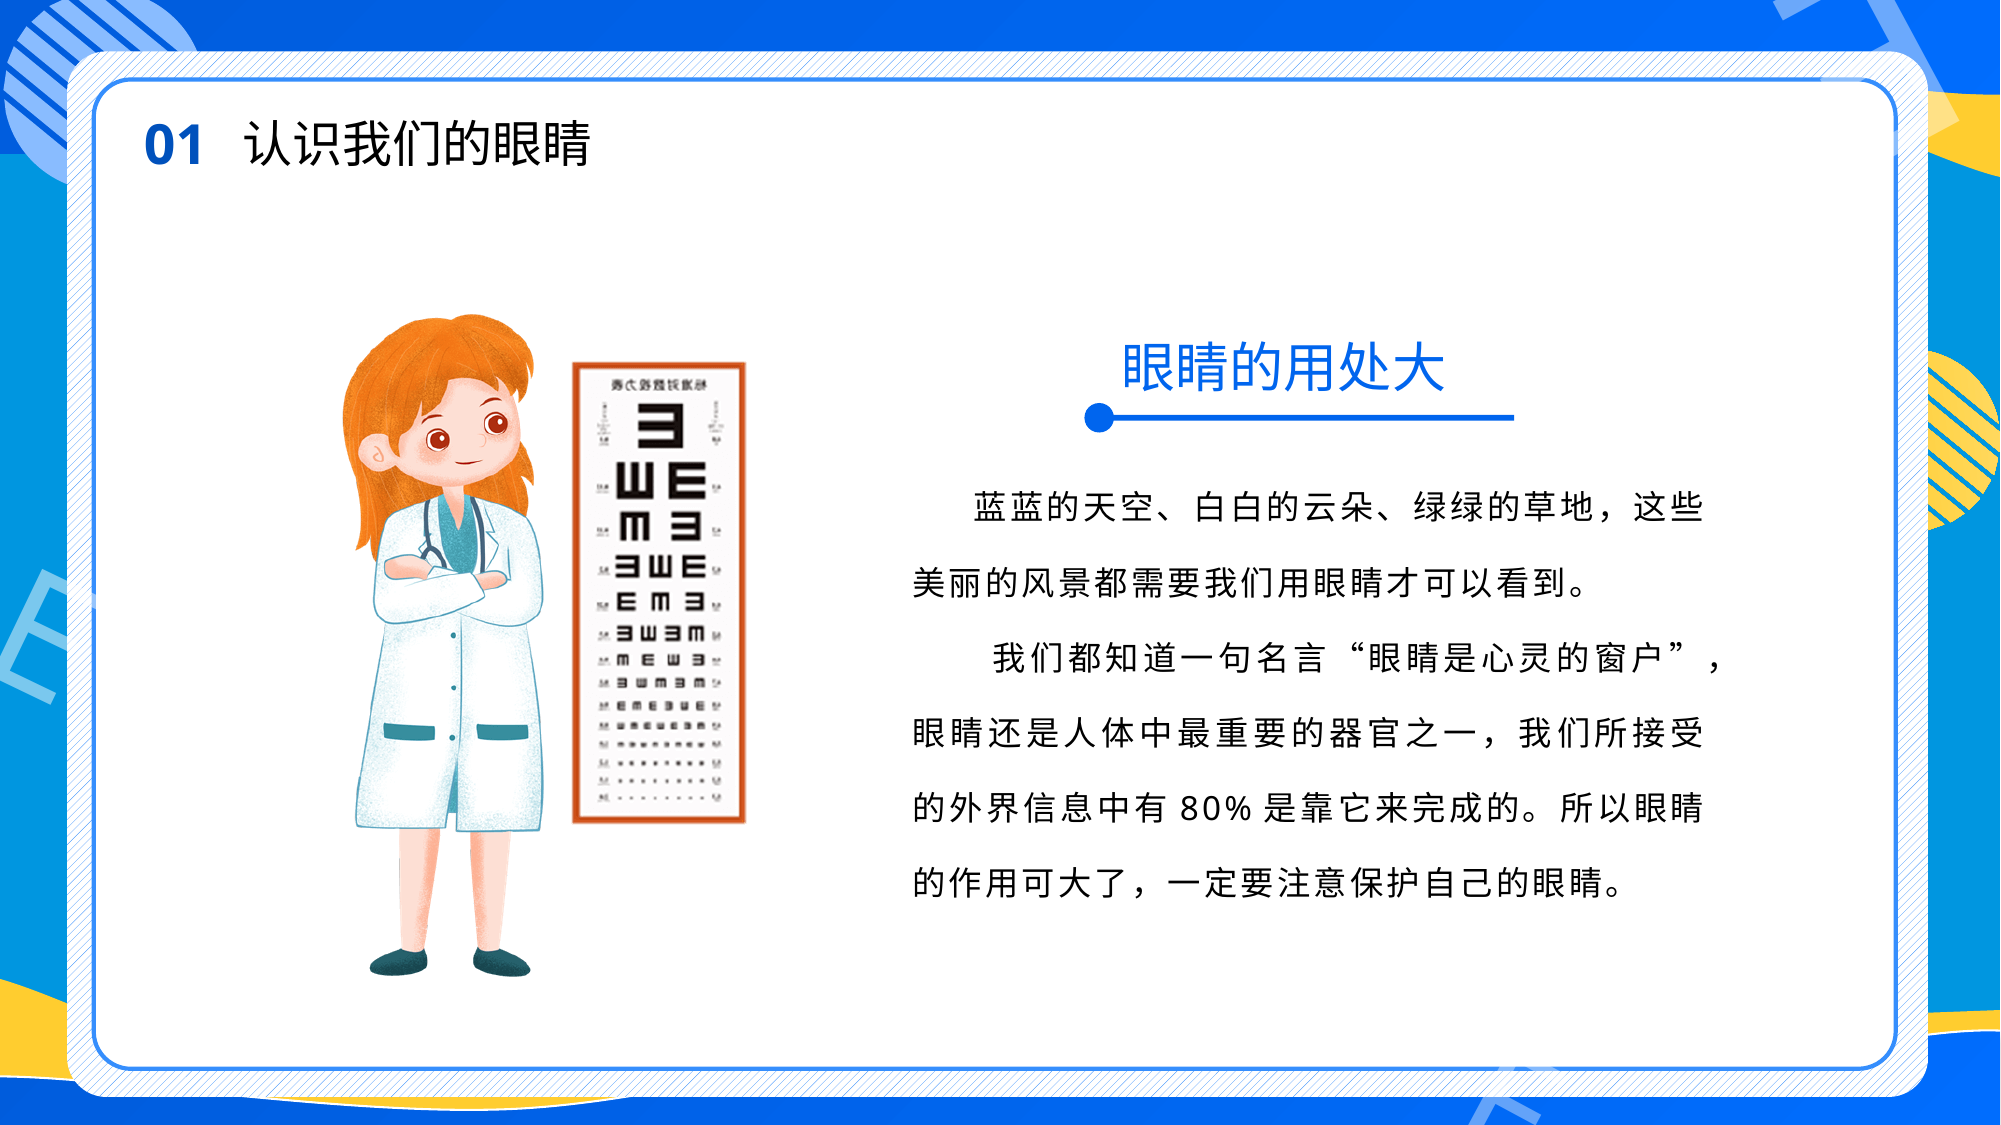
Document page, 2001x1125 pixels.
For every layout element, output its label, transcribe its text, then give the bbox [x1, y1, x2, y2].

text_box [1084, 325, 1515, 433]
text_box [125, 101, 636, 185]
text_box 蓝蓝的天空、白白的云朵、绿绿的草地，这些美丽的风景都需要我们用眼睛才可以看到。 我们都知道一句名言“眼睛是心灵的窗户”，眼睛还是人体中最重要的器官之一，我们所接受的外界信息中有80%是靠它来完成的。所以眼睛的作用可大了，一定要注意保护自己的眼睛。 [897, 444, 1724, 910]
picture [314, 278, 853, 997]
